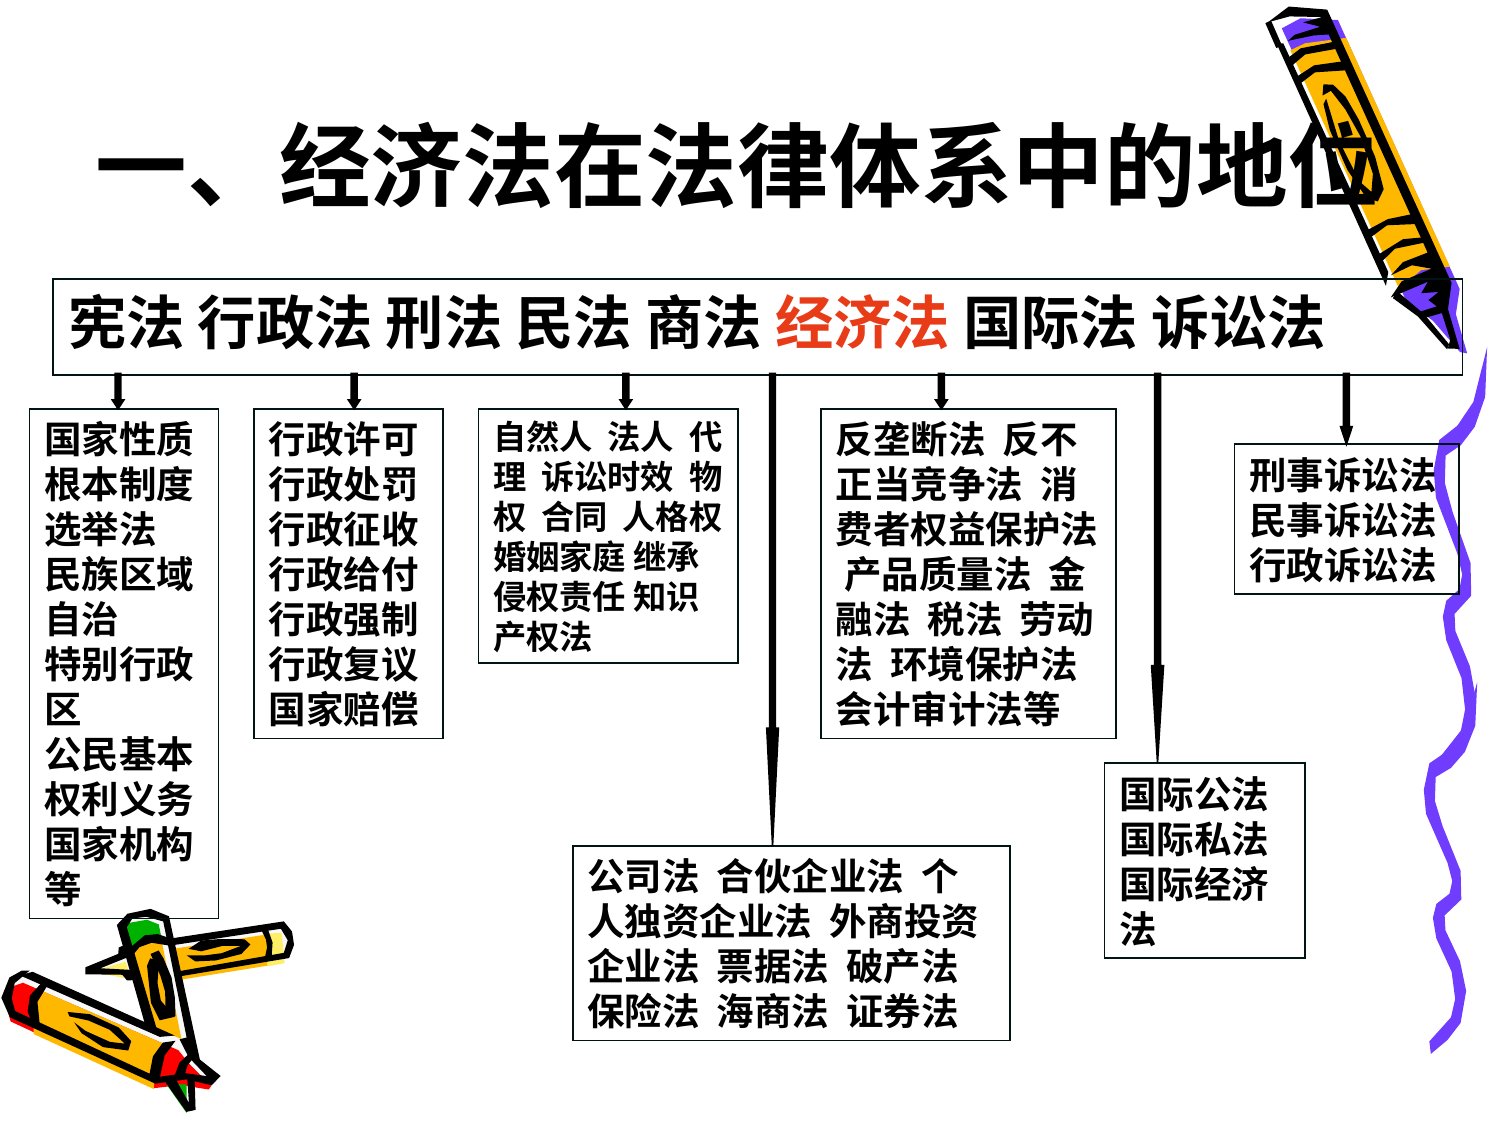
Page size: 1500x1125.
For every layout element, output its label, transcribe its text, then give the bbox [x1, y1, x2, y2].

title 一、经济法在法律体系中的地位 [52, 24, 1424, 226]
text_box 公司法 合伙企业法 个人独资企业法 外商投资企业法 票据法 破产法 保险法 海商法 证券法 [572, 846, 1011, 1041]
text_box 反垄断法 反不正当竞争法 消费者权益保护法 产品质量法 金融法 税法 劳动法 环境保护法 会计审计法等 [820, 408, 1117, 739]
text_box [935, 373, 948, 409]
text_box [112, 373, 124, 409]
text_box 国际公法国际私法国际经济法 [1104, 763, 1306, 958]
text_box 自然人 法人 代理 诉讼时效 物权 合同 人格权 婚姻家庭 继承 侵权责任 知识产权法 [478, 408, 739, 664]
text_box 行政许可行政处罚行政征收行政给付行政强制行政复议国家赔偿 [253, 408, 443, 739]
text_box [1151, 373, 1164, 764]
text_box 刑事诉讼法民事诉讼法行政诉讼法 [1234, 444, 1459, 594]
text_box 国家性质根本制度 选举法 民族区域自治 特别行政区 公民基本权利义务 国家机构等 [29, 408, 219, 919]
text_box [620, 373, 632, 409]
text_box [1340, 373, 1353, 445]
list 宪法 行政法 刑法 民法 商法 经济法 国际法 诉讼法 [52, 278, 1463, 376]
text_box [766, 373, 779, 847]
text_box [348, 373, 361, 409]
